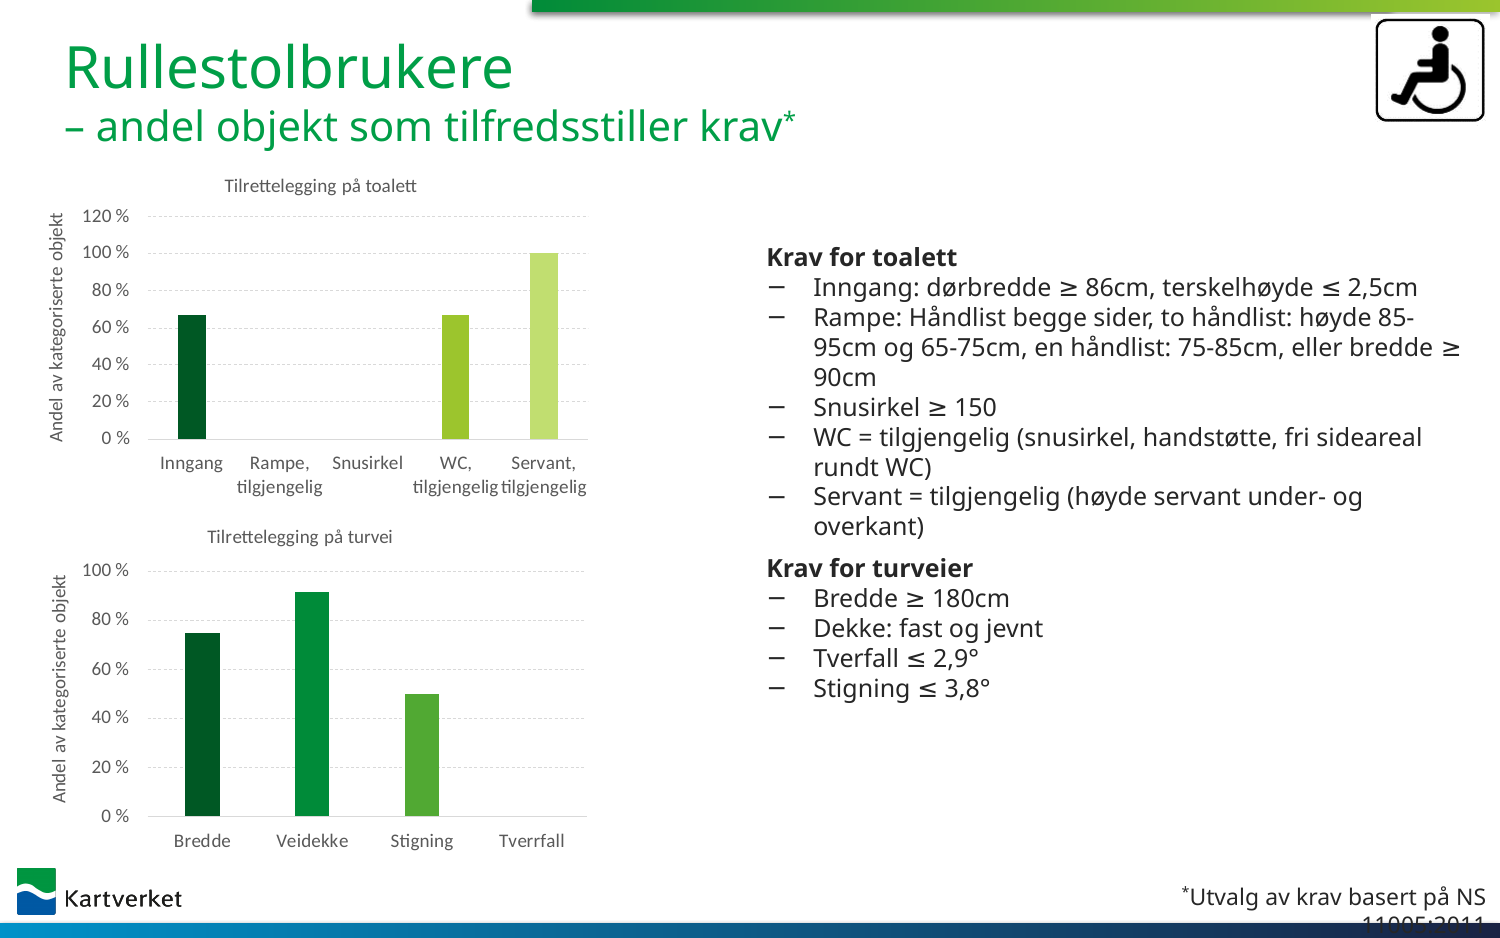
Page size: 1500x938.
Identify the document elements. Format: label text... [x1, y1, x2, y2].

text_box Krav for turveier Bredde ≥ 180cm Dekke: fast og jevnt Tverfall ≤ 2,9° Stigning ≤ 3,8° [751, 545, 1483, 710]
picture [41, 166, 599, 505]
text_box Krav for toalett Inngang: dørbredde ≥ 86cm, terskelhøyde ≤ 2,5cm Rampe: Håndlist begge sider, to håndlist: høyde 85-95cm og 65-75cm, en håndlist: 75-85cm, eller bredde ≥ 90cm Snusirkel ≥ 150 WC = tilgjengelig (snusirkel, handstøtte, fri sideareal rundt WC) Servant = tilgjengelig (høyde servant under- og overkant) [751, 234, 1483, 545]
picture [41, 520, 598, 859]
text_box *Utvalg av krav basert på NS 11005:2011 [1068, 873, 1500, 938]
text_box Rullestolbrukere – andel objekt som tilfredsstiller krav* [49, 14, 1431, 158]
picture [1371, 13, 1491, 127]
